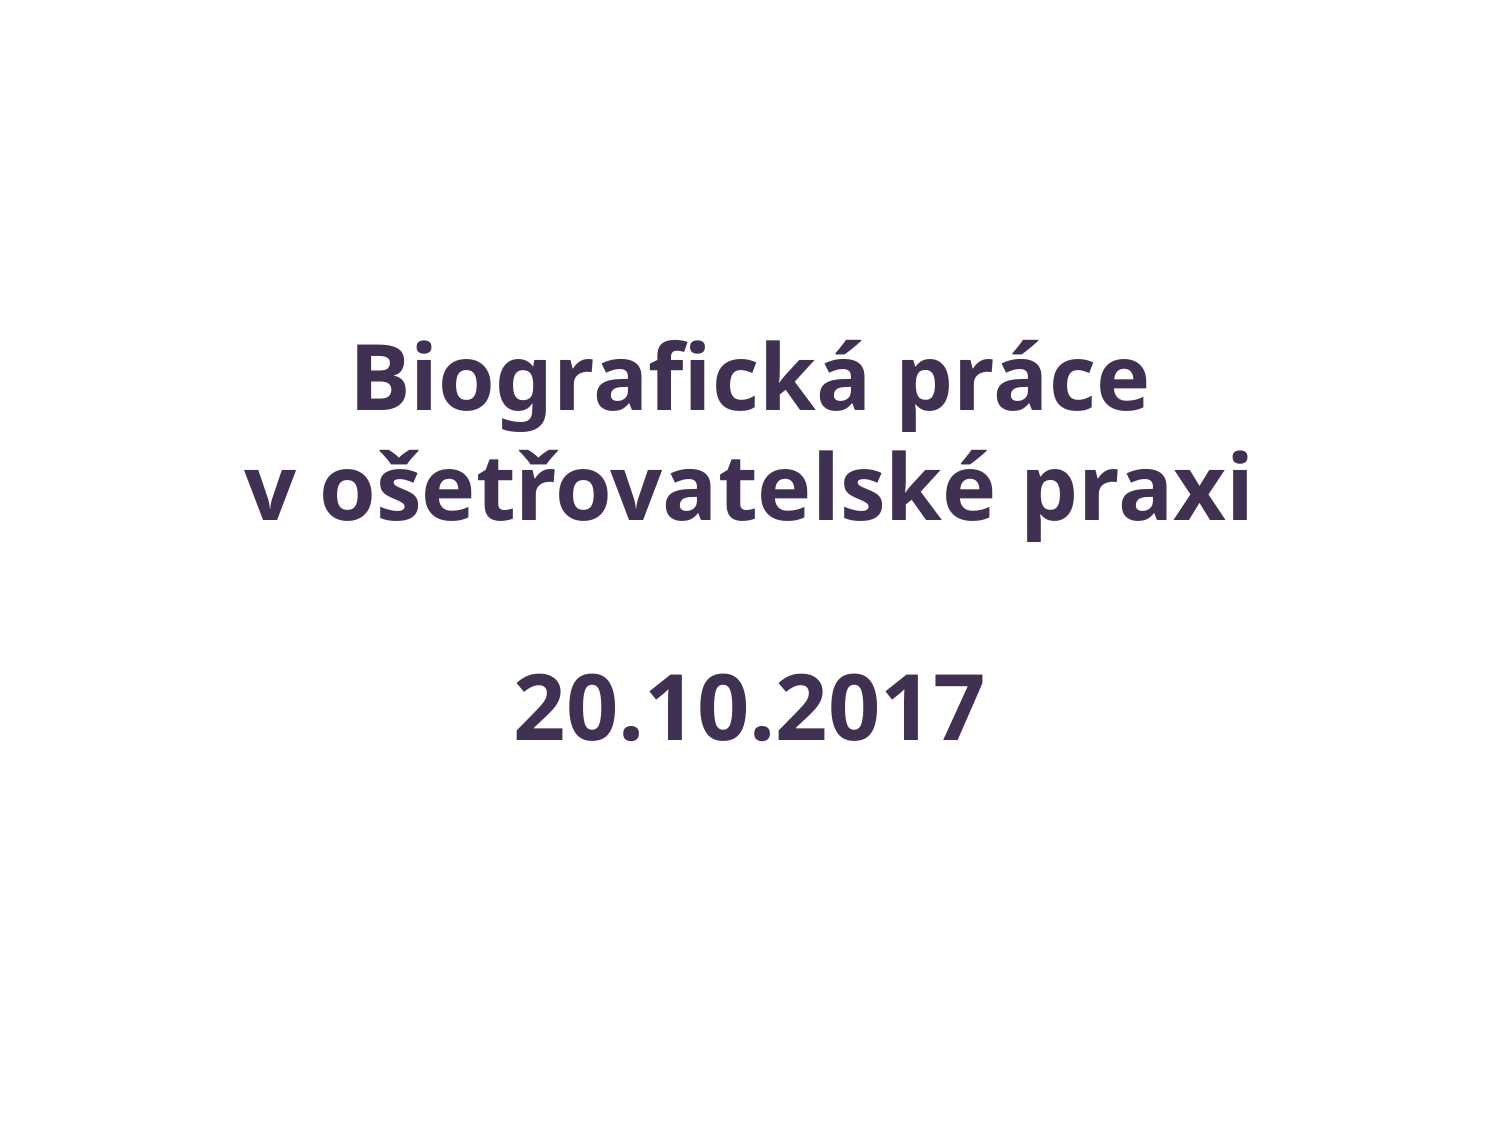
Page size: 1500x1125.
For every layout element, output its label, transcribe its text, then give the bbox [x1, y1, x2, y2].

title Biografická práce v ošetřovatelské praxi 20.10.2017 [112, 137, 1388, 941]
